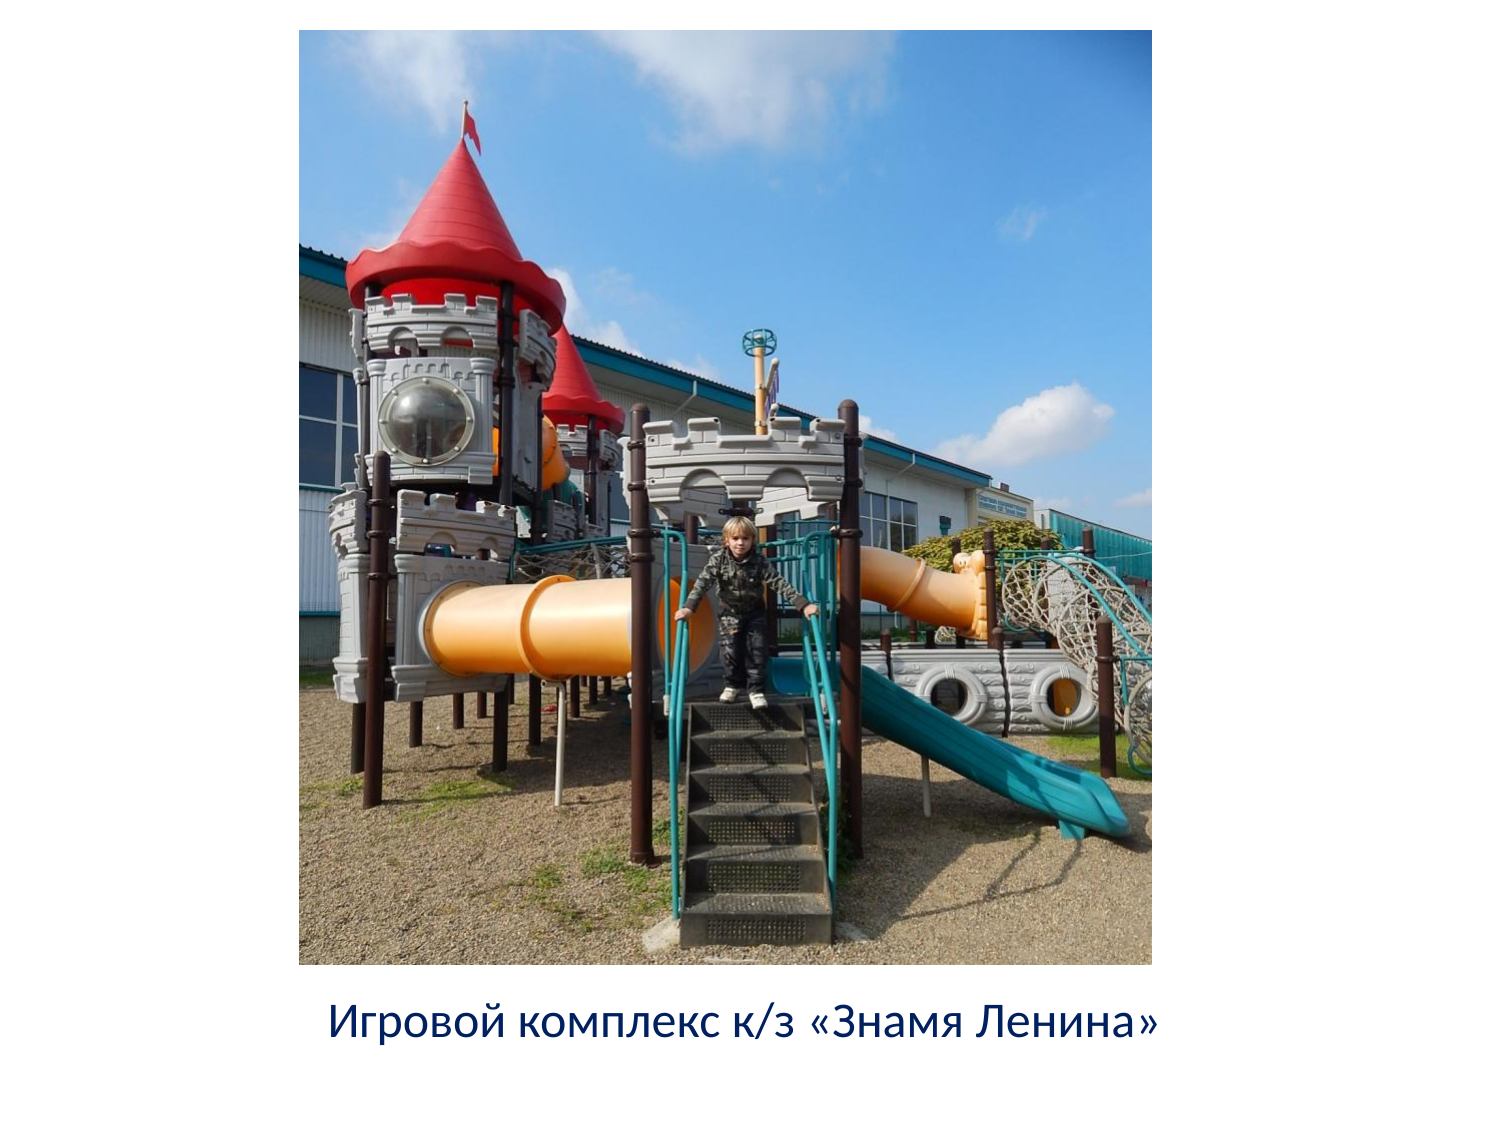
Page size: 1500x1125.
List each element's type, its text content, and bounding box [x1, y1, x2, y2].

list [299, 30, 1152, 965]
title Игровой комплекс к/з «Знамя Ленина» [75, 964, 1425, 1071]
